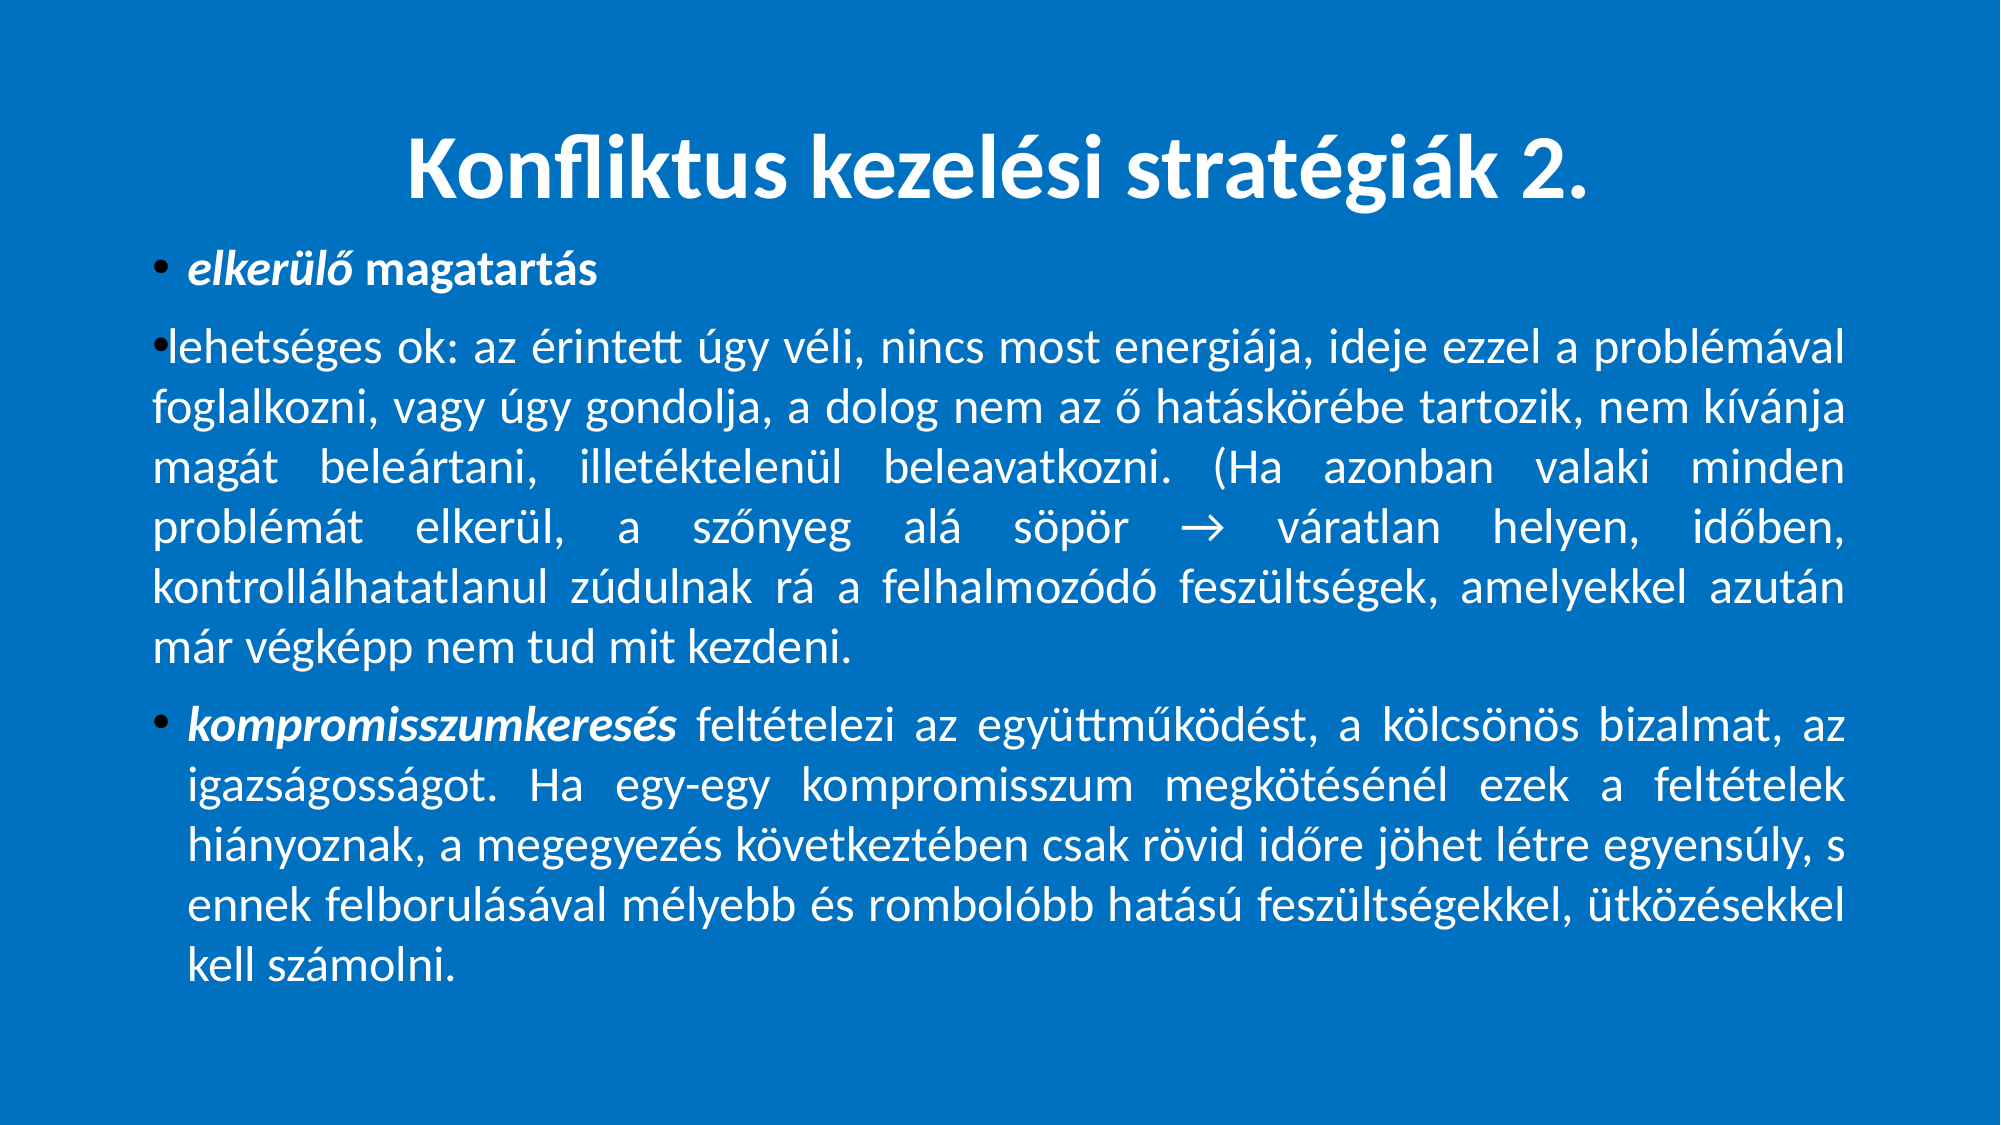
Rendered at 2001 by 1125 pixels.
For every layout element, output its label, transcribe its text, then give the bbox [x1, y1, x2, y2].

title Konfliktus kezelési stratégiák 2. [137, 59, 1863, 228]
list elkerülő magatartás lehetséges ok: az érintett úgy véli, nincs most energiája, ideje ezzel a problémával foglalkozni, vagy úgy gondolja, a dolog nem az ő hatáskörébe tartozik, nem kívánja magát beleártani, illetéktelenül beleavatkozni. (Ha azonban valaki minden problémát elkerül, a szőnyeg alá söpör → váratlan helyen, időben, kontrollálhatatlanul zúdulnak rá a felhalmozódó feszültségek, amelyekkel azután már végképp nem tud mit kezdeni. kompromisszumkeresés feltételezi az együttműködést, a kölcsönös bizalmat, az igazságosságot. Ha egy-egy kompromisszum megkötésénél ezek a feltételek hiányoznak, a megegyezés következtében csak rövid időre jöhet létre egyensúly, s ennek felborulásával mélyebb és rombolóbb hatású feszültségekkel, ütközésekkel kell számolni. [137, 228, 1863, 1014]
